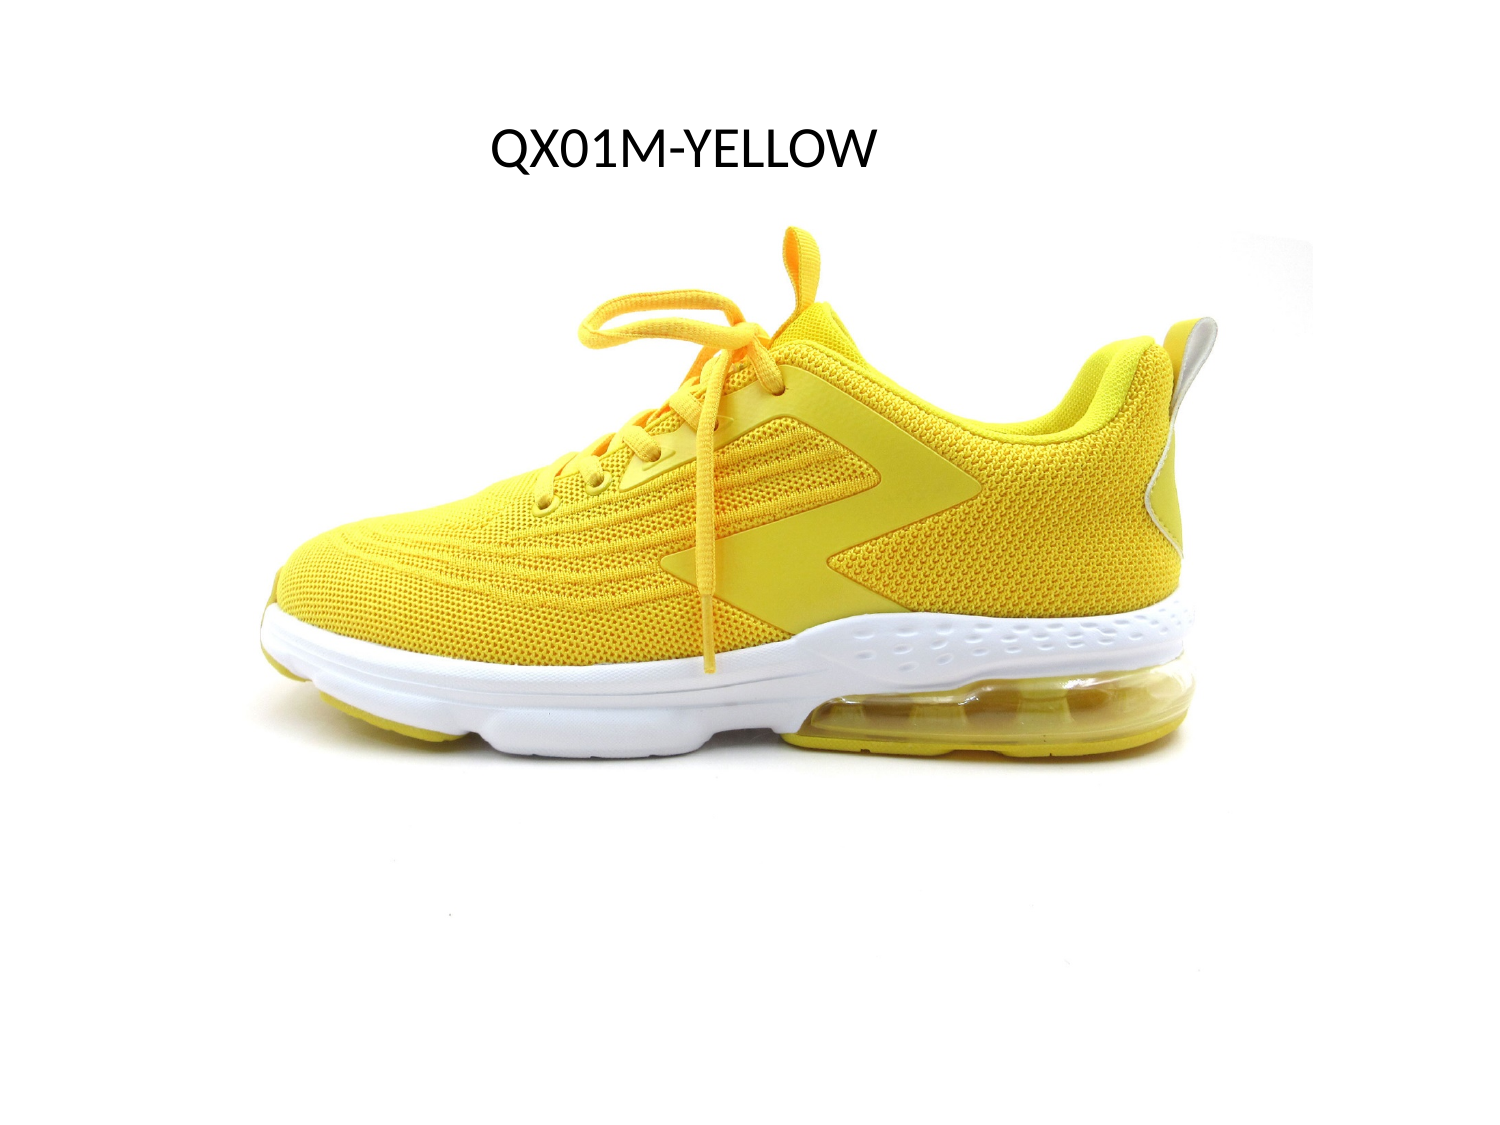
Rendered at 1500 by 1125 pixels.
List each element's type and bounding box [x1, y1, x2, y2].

picture [187, 0, 1313, 1125]
